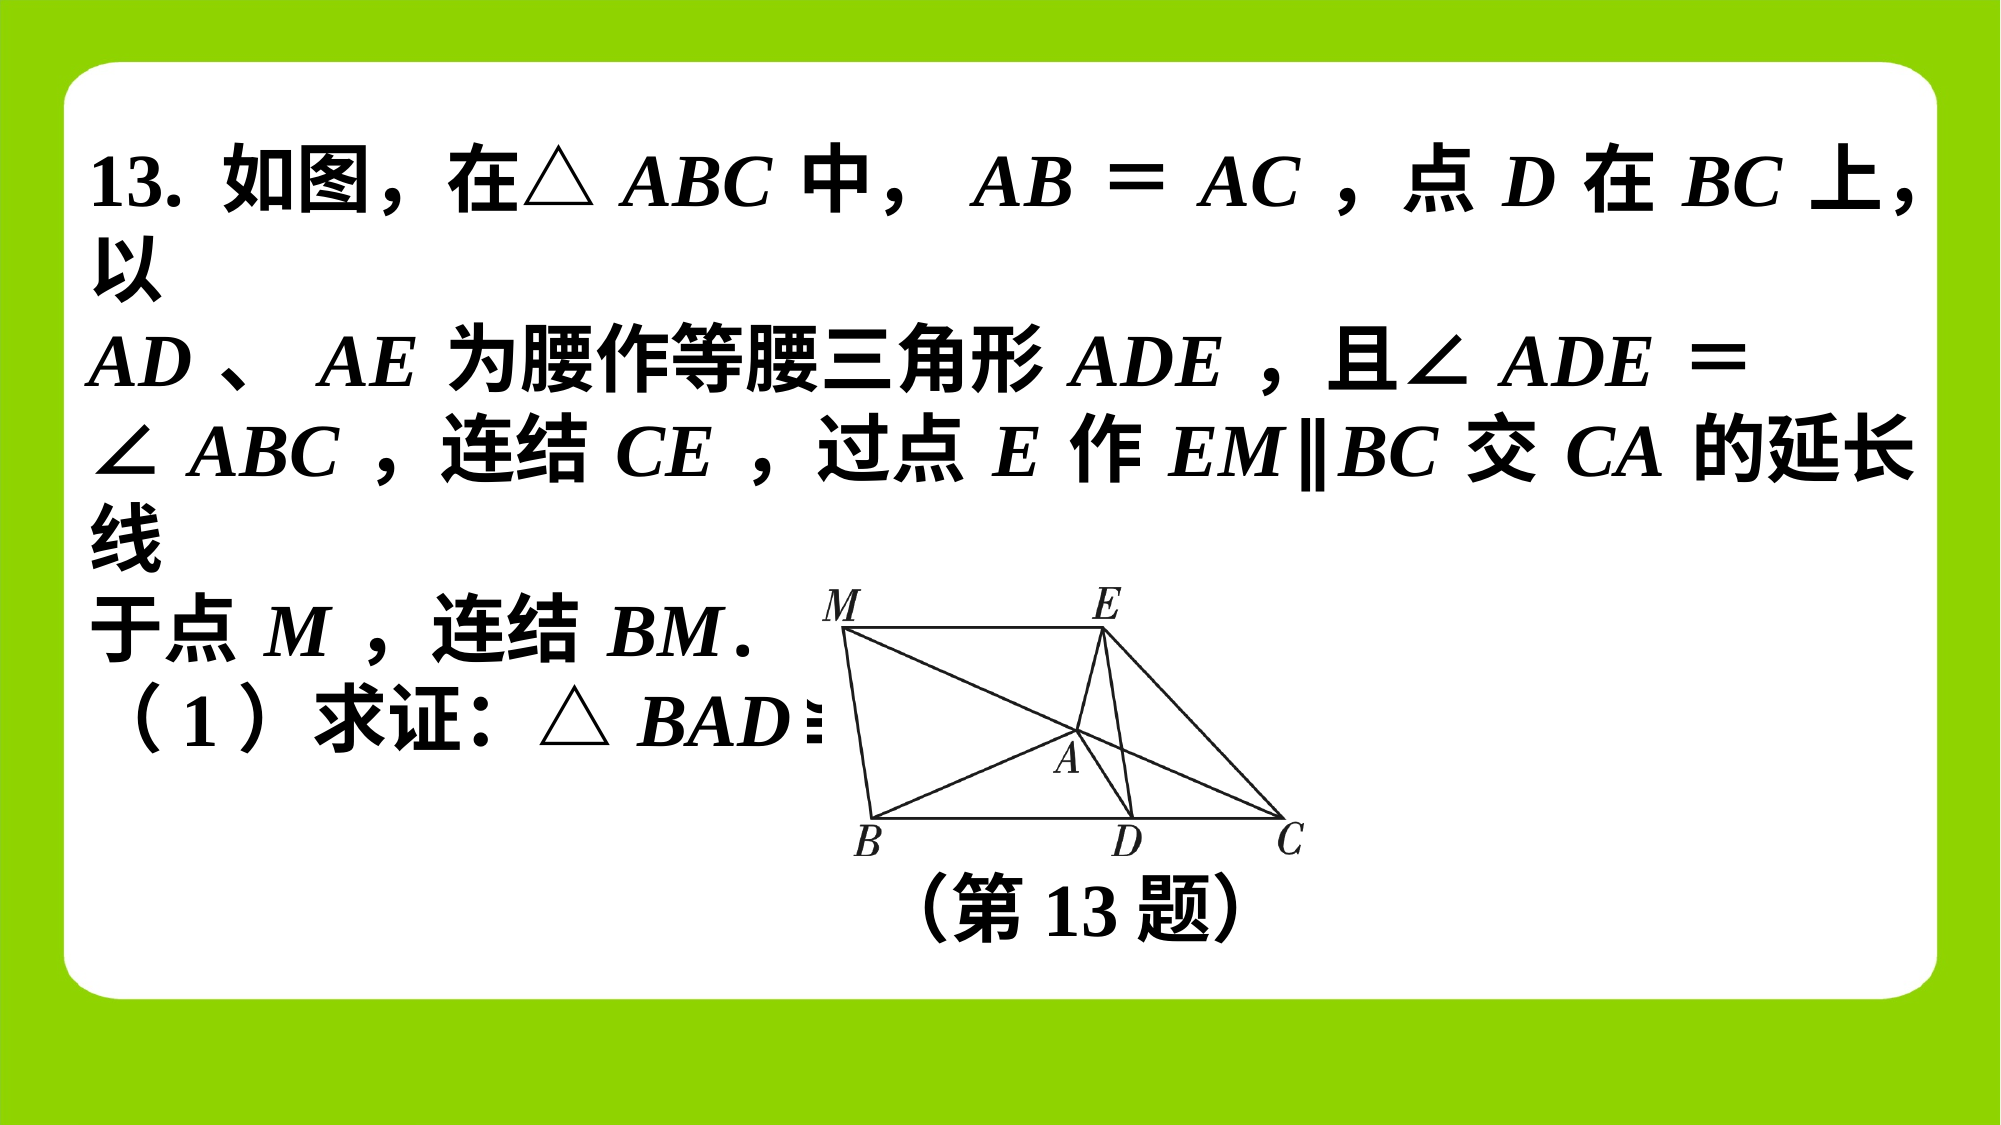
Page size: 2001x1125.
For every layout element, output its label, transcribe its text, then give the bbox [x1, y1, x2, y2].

text_box 13. 如图，在△ABC中，AB＝AC，点D在BC上，以 AD、AE为腰作等腰三角形ADE，且∠ADE＝ ∠ABC，连结CE，过点E作EM∥BC交CA的延长线 于点M，连结BM. （1）求证：△BAD≌△CAE； [88, 131, 1974, 587]
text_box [822, 587, 1304, 953]
picture [0, 0, 2001, 1125]
